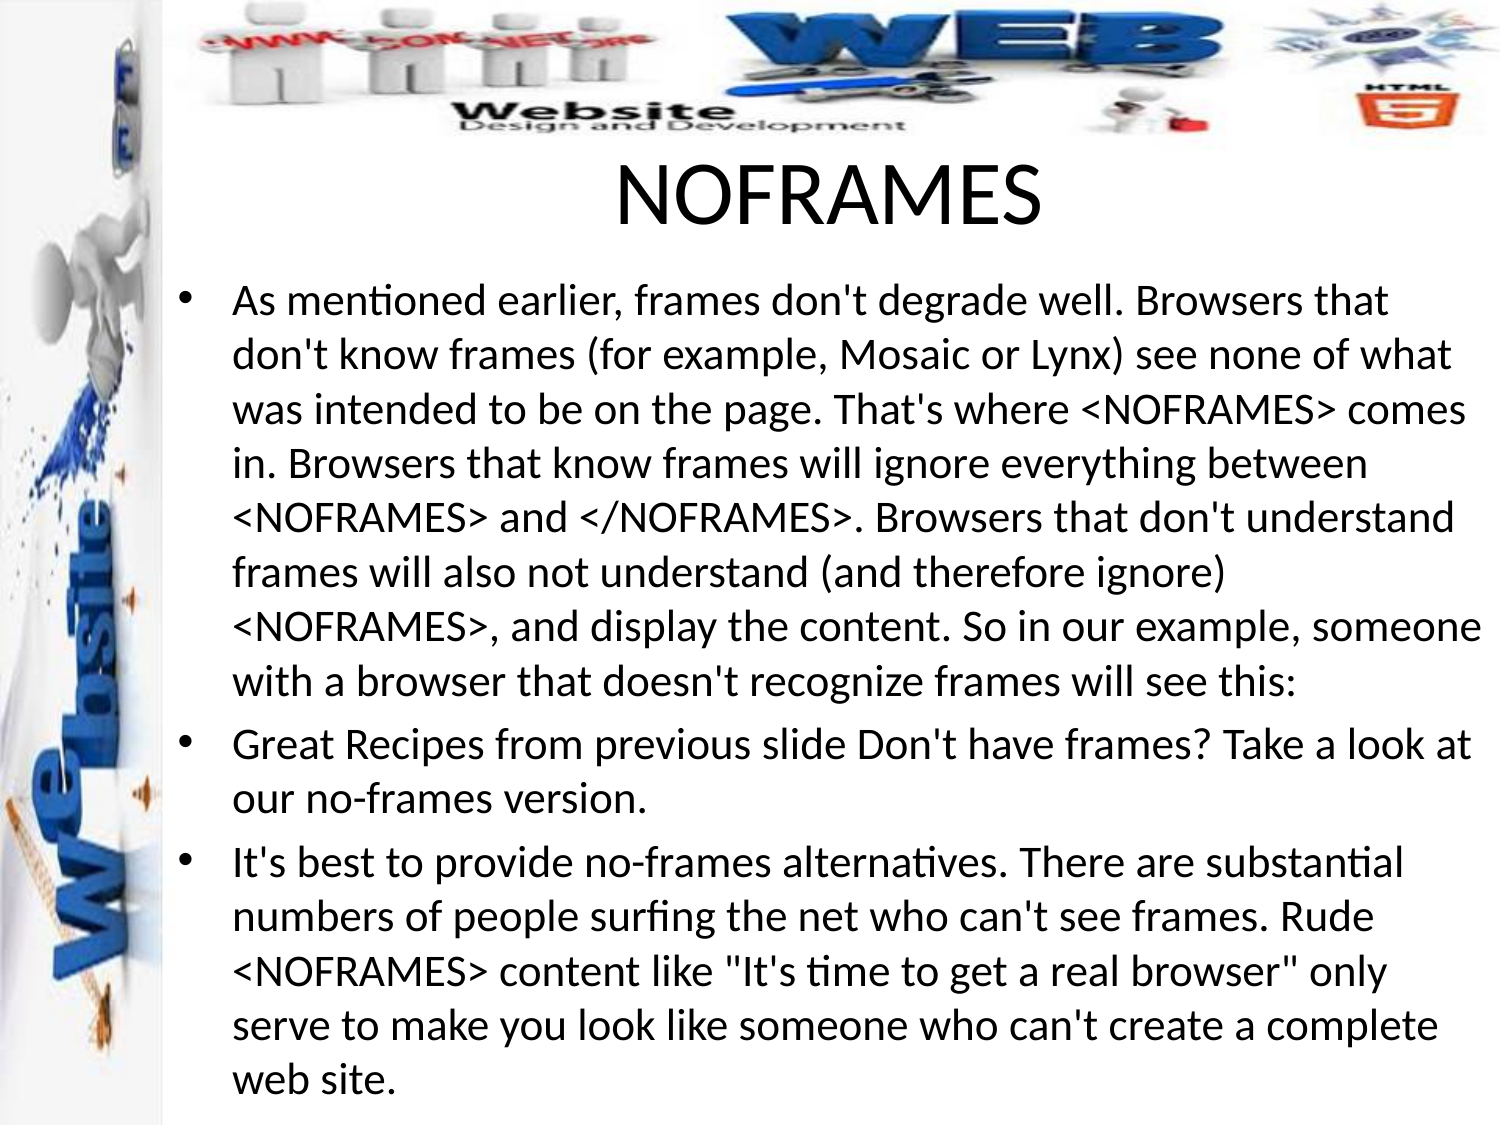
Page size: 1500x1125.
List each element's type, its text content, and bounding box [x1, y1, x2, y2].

picture [0, 0, 1500, 1125]
title NOFRAMES [162, 112, 1496, 262]
list As mentioned earlier, frames don't degrade well. Browsers that don't know frames (for example, Mosaic or Lynx) see none of what was intended to be on the page. That's where <NOFRAMES> comes in. Browsers that know frames will ignore everything between <NOFRAMES> and </NOFRAMES>. Browsers that don't understand frames will also not understand (and therefore ignore) <NOFRAMES>, and display the content. So in our example, someone with a browser that doesn't recognize frames will see this: Great Recipes from previous slide Don't have frames? Take a look at our no-frames version. It's best to provide no-frames alternatives. There are substantial numbers of people surfing the net who can't see frames. Rude <NOFRAMES> content like "It's time to get a real browser" only serve to make you look like someone who can't create a complete web site. [162, 262, 1498, 1125]
